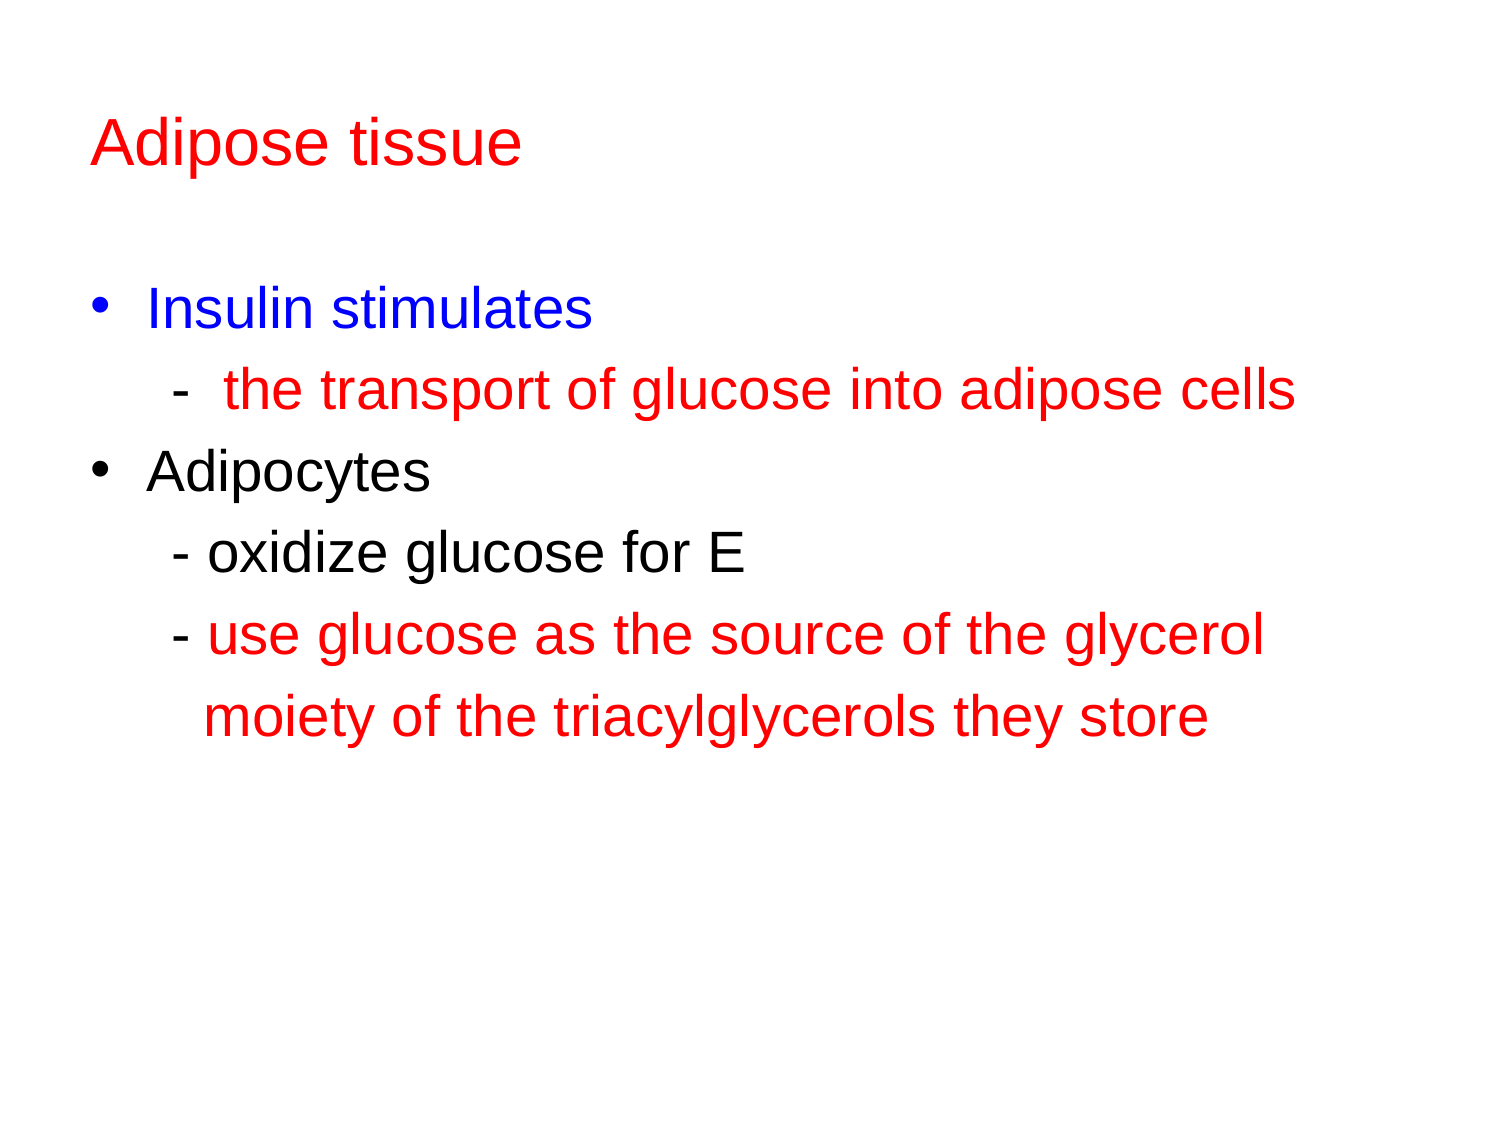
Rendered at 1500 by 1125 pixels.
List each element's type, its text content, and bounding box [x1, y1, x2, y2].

list Insulin stimulates - the transport of glucose into adipose cells Adipocytes - oxidize glucose for E - use glucose as the source of the glycerol moiety of the triacylglycerols they store [75, 262, 1425, 1005]
title Adipose tissue [75, 45, 1425, 233]
